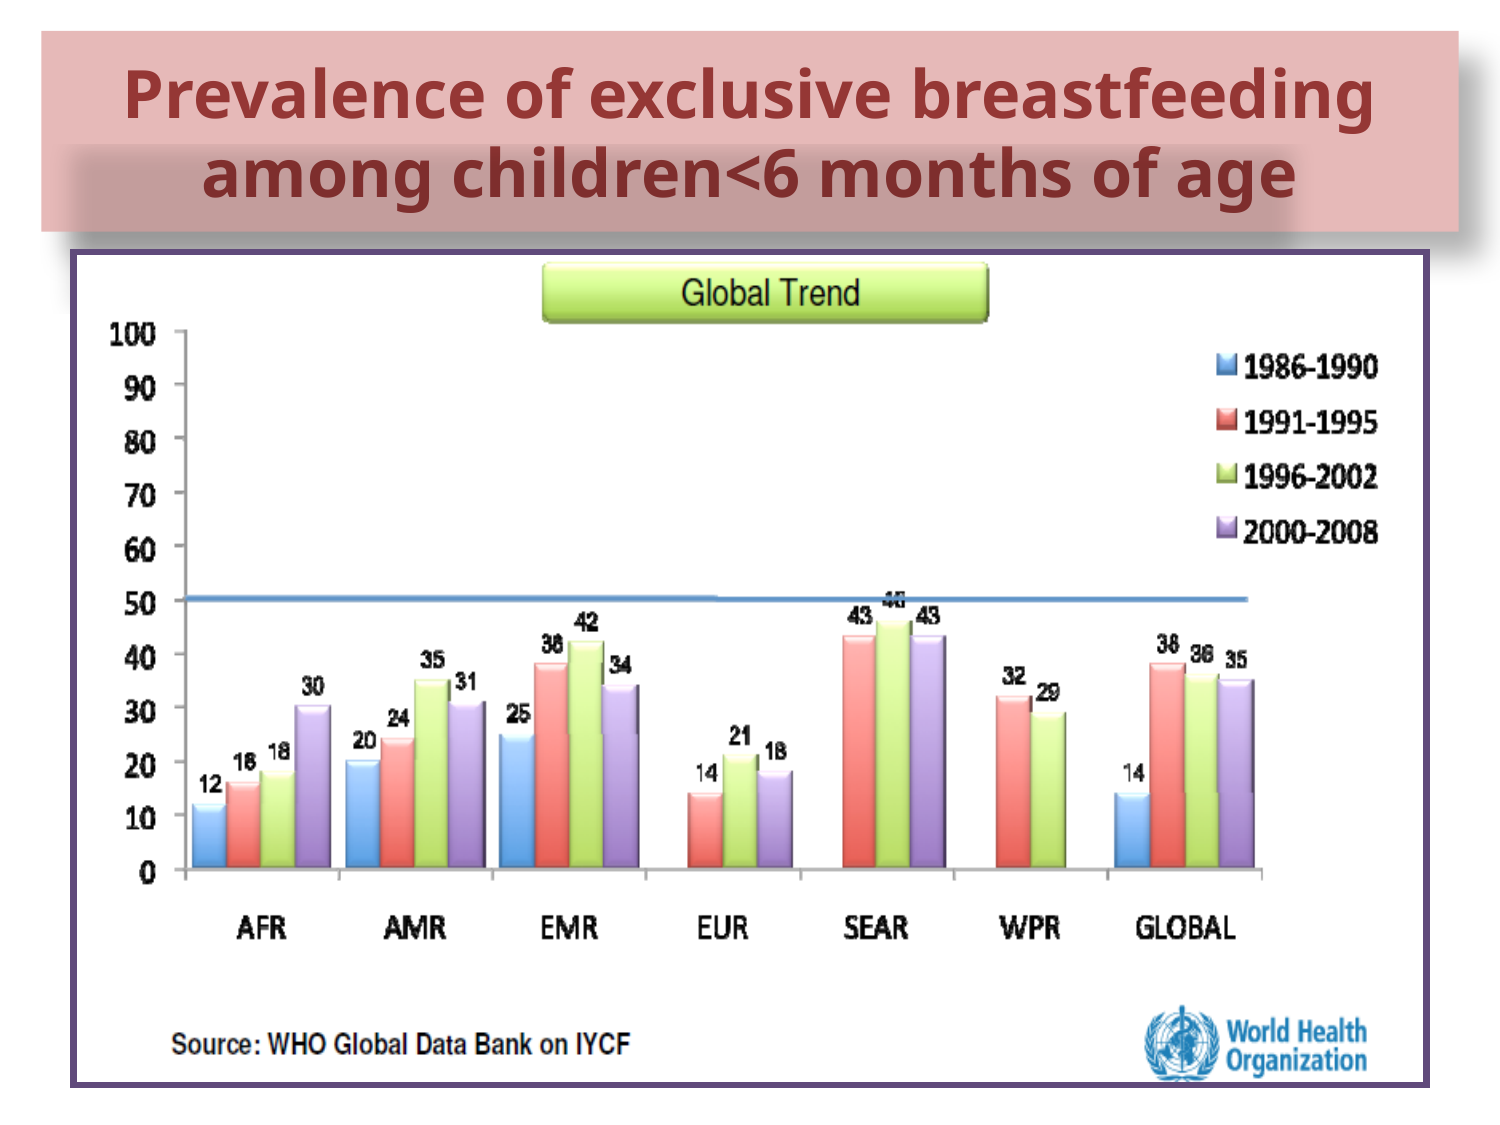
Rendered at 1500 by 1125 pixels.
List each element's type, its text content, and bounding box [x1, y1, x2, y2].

title Prevalence of exclusive breastfeeding among children<6 months of age [41, 30, 1459, 232]
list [76, 255, 1424, 1083]
